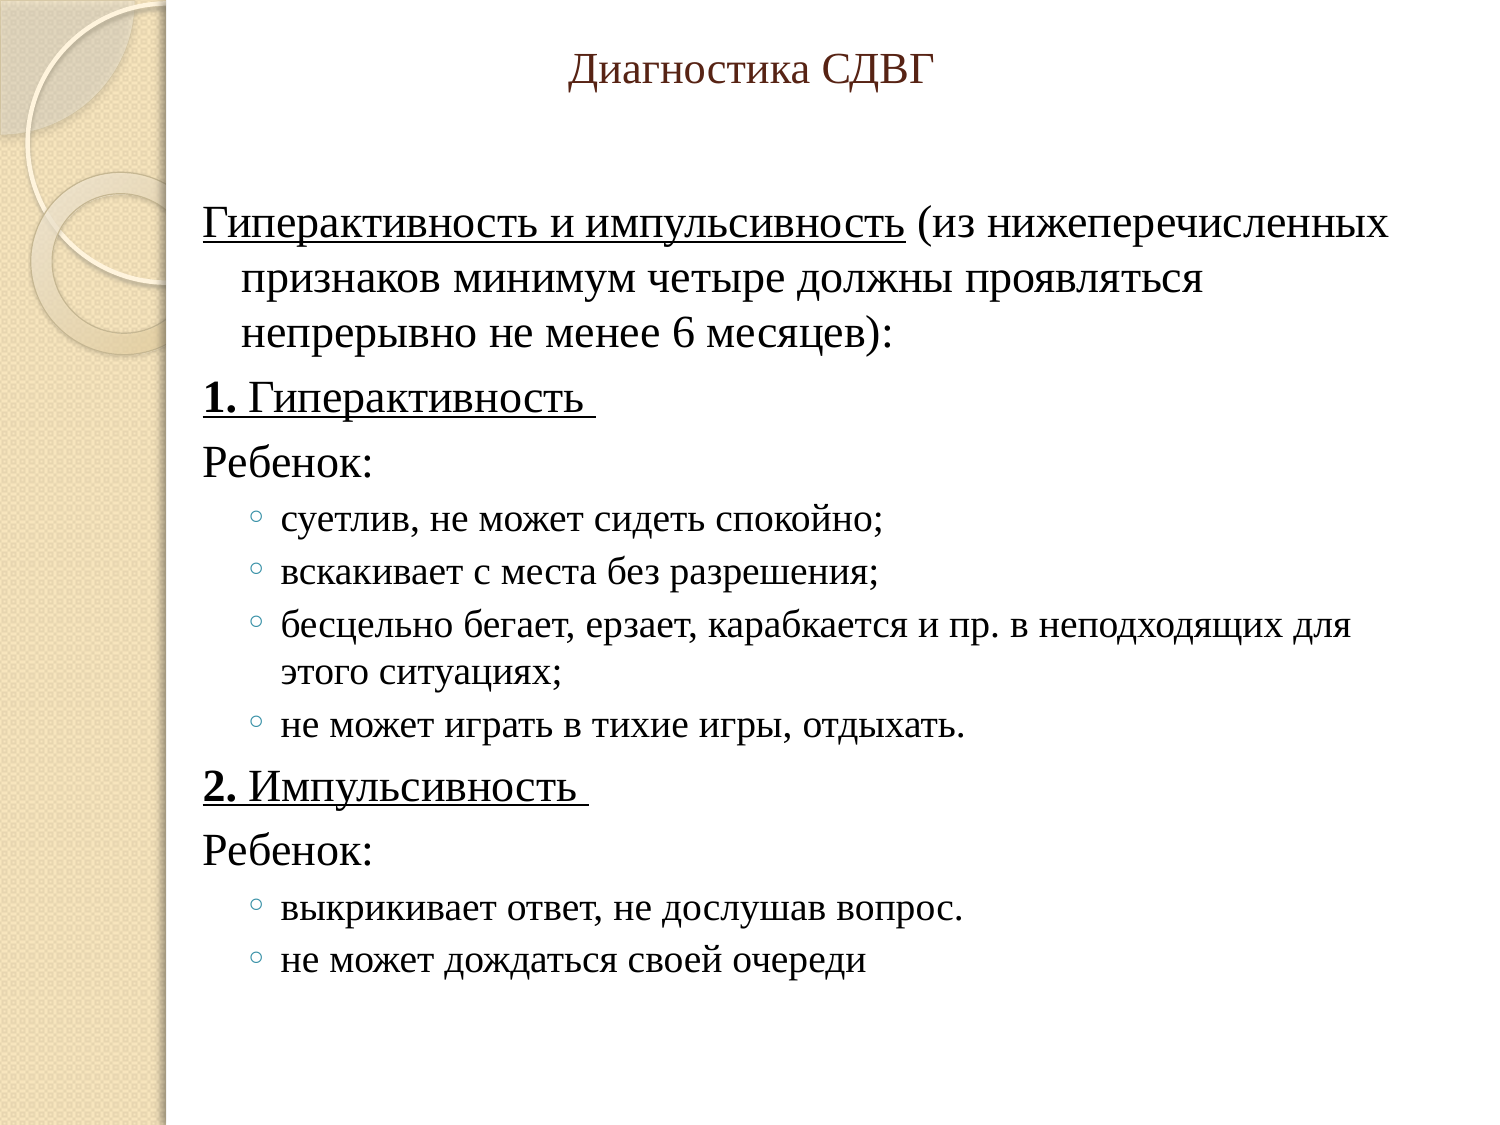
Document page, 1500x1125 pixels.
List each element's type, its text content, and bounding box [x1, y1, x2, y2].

list Гиперактивность и импульсивность (из нижеперечисленных признаков минимум четыре должны проявляться непрерывно не менее 6 месяцев): 1. Гиперактивность Ребенок: суетлив, не может сидеть спокойно; вскакивает с места без разрешения; бесцельно бегает, ерзает, карабкается и пр. в неподходящих для этого ситуациях; не может играть в тихие игры, отдыхать. 2. Импульсивность Ребенок: выкрикивает ответ, не дослушав вопрос. не может дождаться своей очереди [171, 184, 1447, 1059]
title Диагностика СДВГ [76, 30, 1427, 100]
